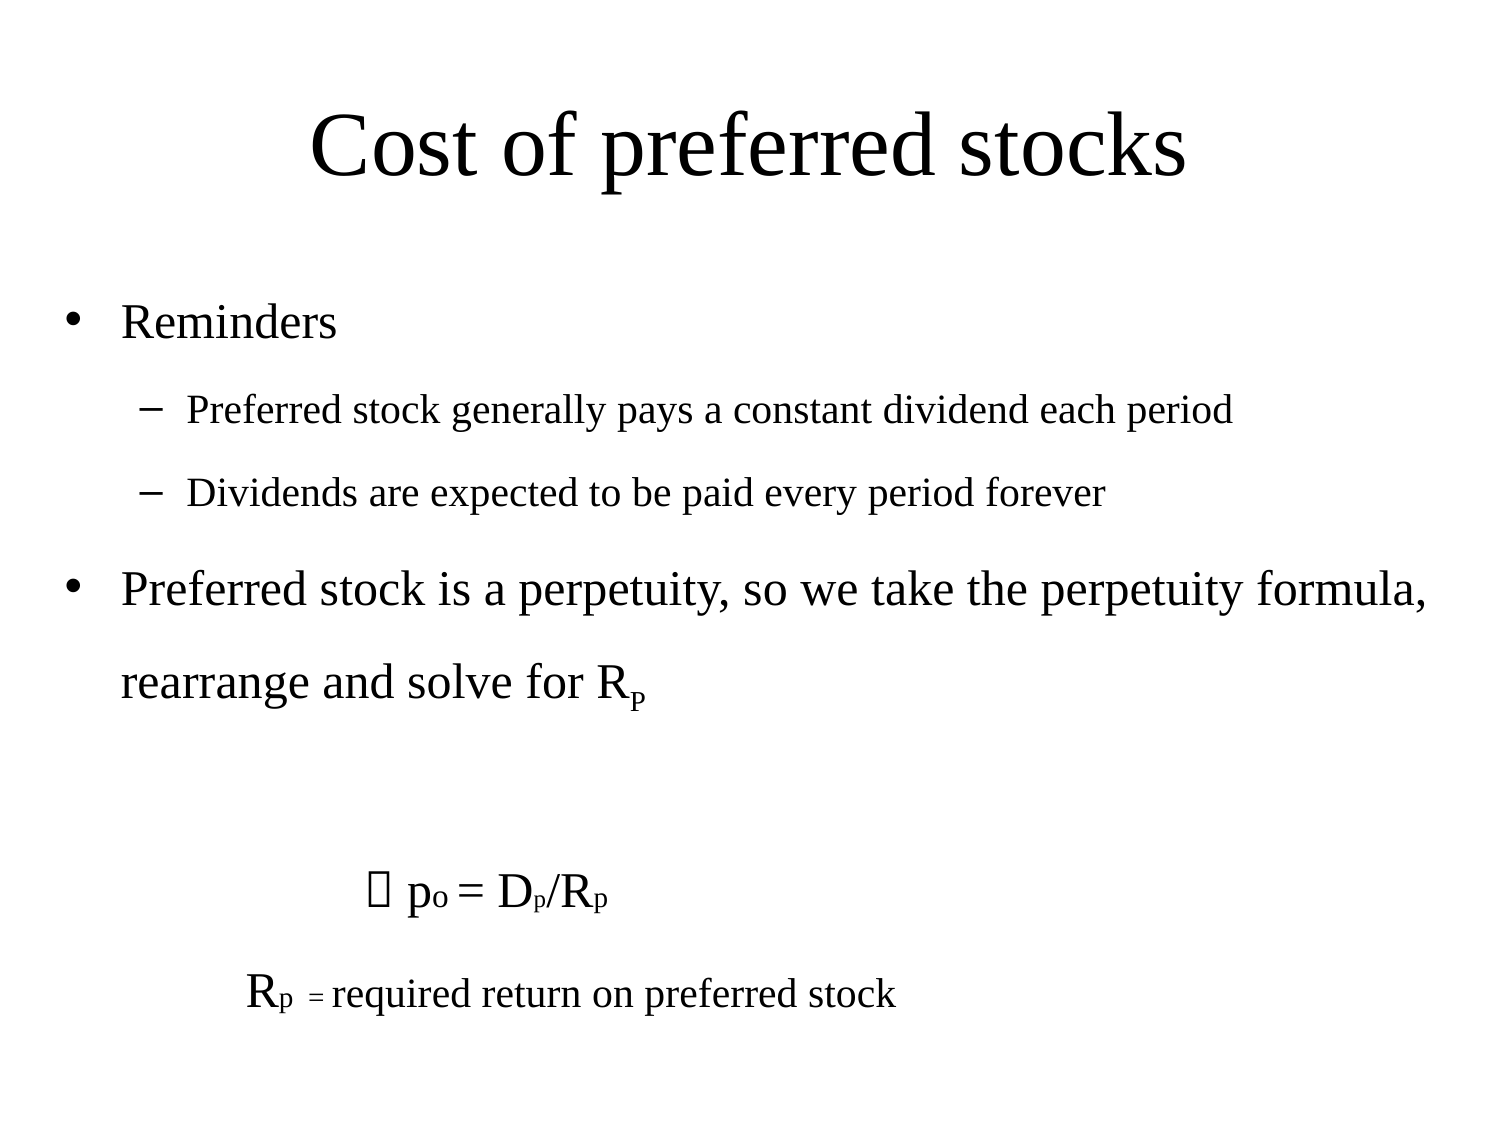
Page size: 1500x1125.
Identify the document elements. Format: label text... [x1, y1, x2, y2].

title Cost of preferred stocks [75, 45, 1425, 233]
list Reminders Preferred stock generally pays a constant dividend each period Dividends are expected to be paid every period forever Preferred stock is a perpetuity, so we take the perpetuity formula, rearrange and solve for RP  po = Dp/Rp Rp = required return on preferred stock [49, 250, 1445, 1025]
